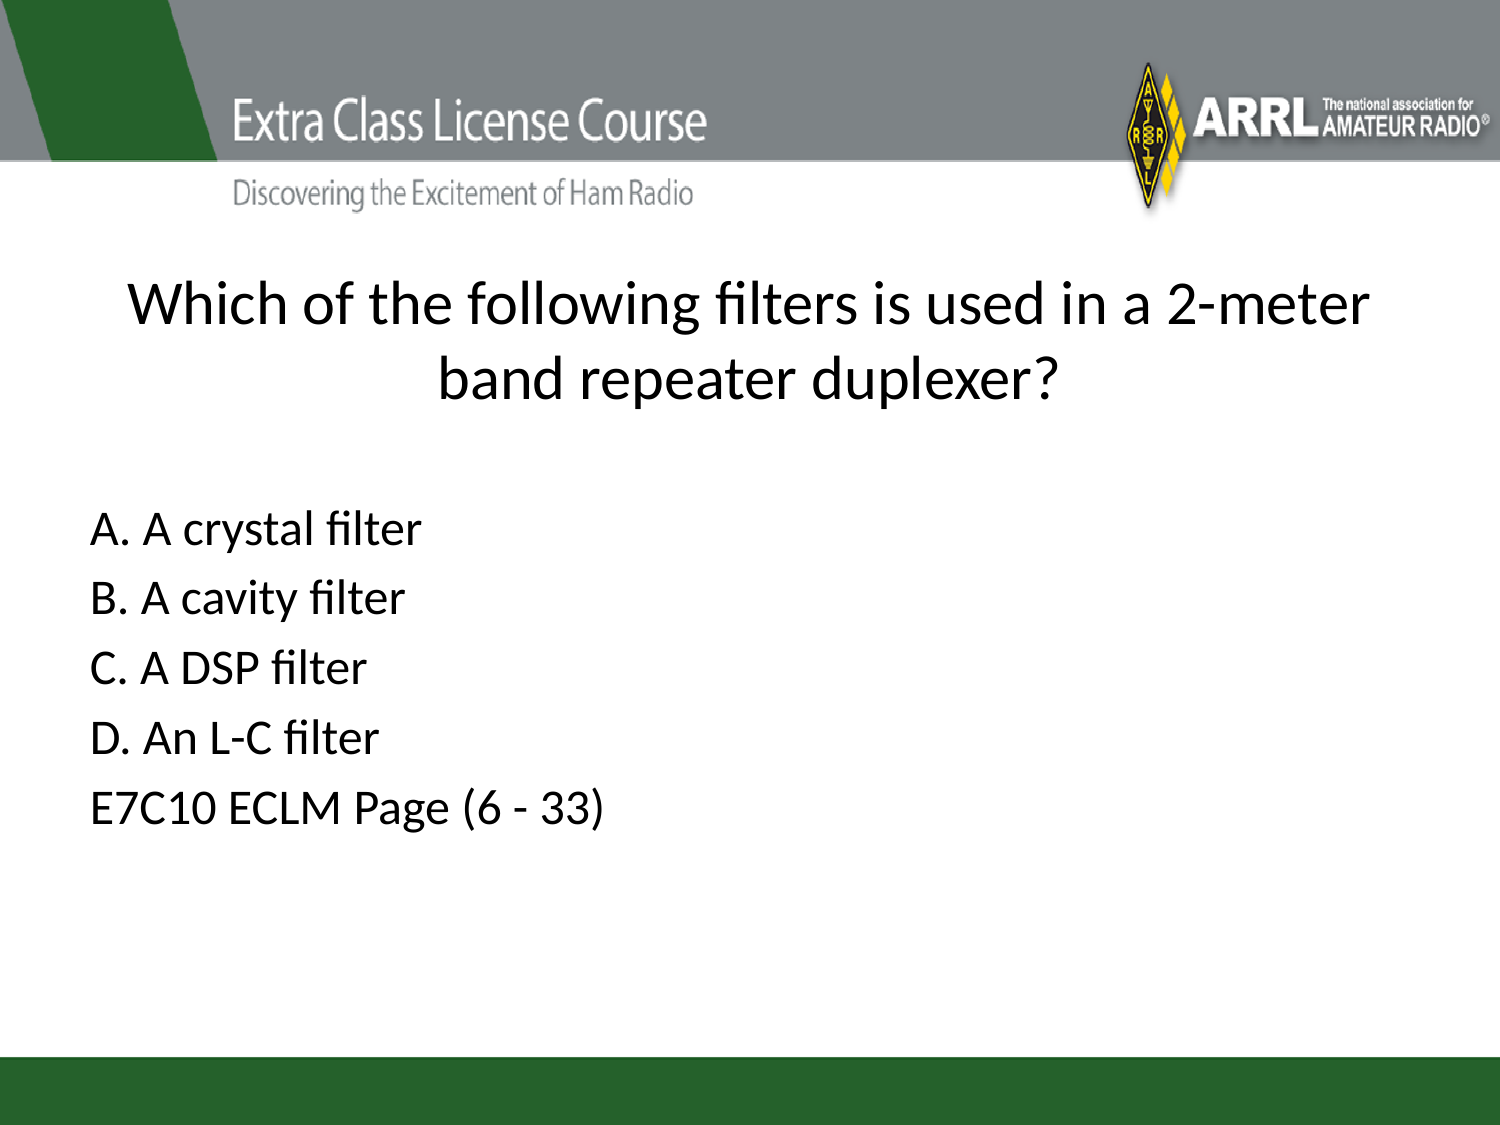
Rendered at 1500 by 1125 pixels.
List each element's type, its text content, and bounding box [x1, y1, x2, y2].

picture [0, 0, 1500, 1125]
list A. A crystal filter B. A cavity filter C. A DSP filter D. An L-C filter E7C10 ECLM Page (6 - 33) [75, 487, 1425, 1005]
title Which of the following filters is used in a 2-meter band repeater duplexer? [75, 254, 1425, 435]
